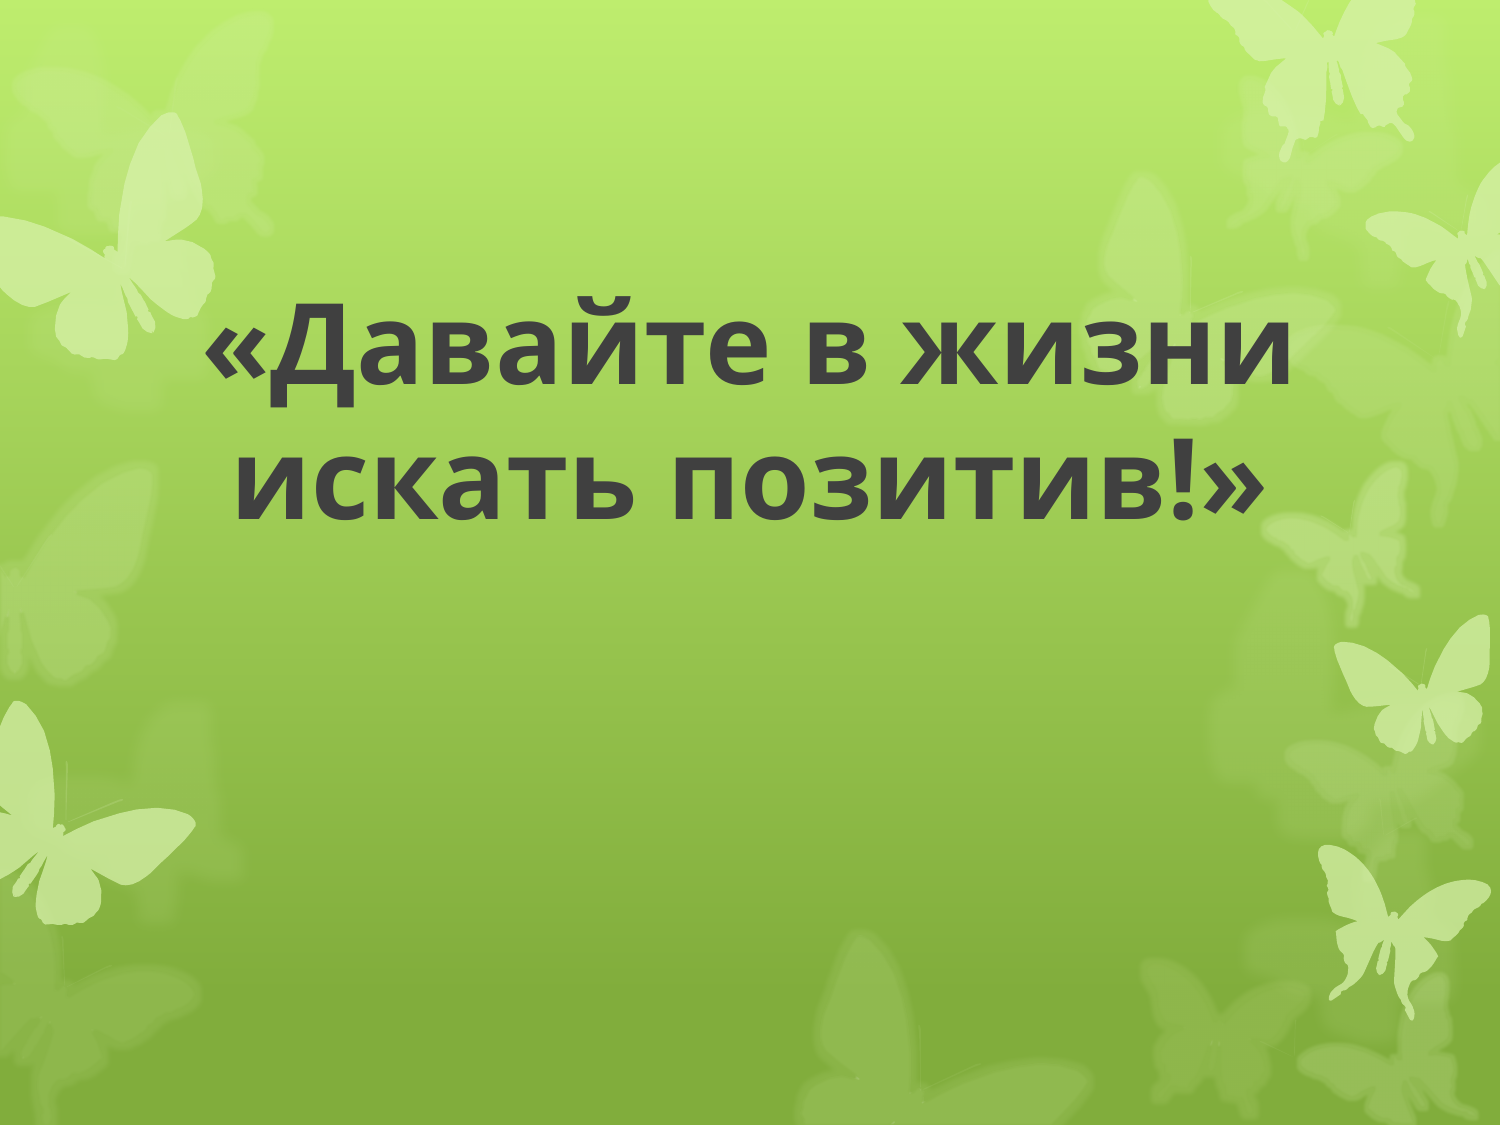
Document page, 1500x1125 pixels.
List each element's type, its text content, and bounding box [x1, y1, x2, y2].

title «Давайте в жизни искать позитив!» [165, 110, 1335, 705]
